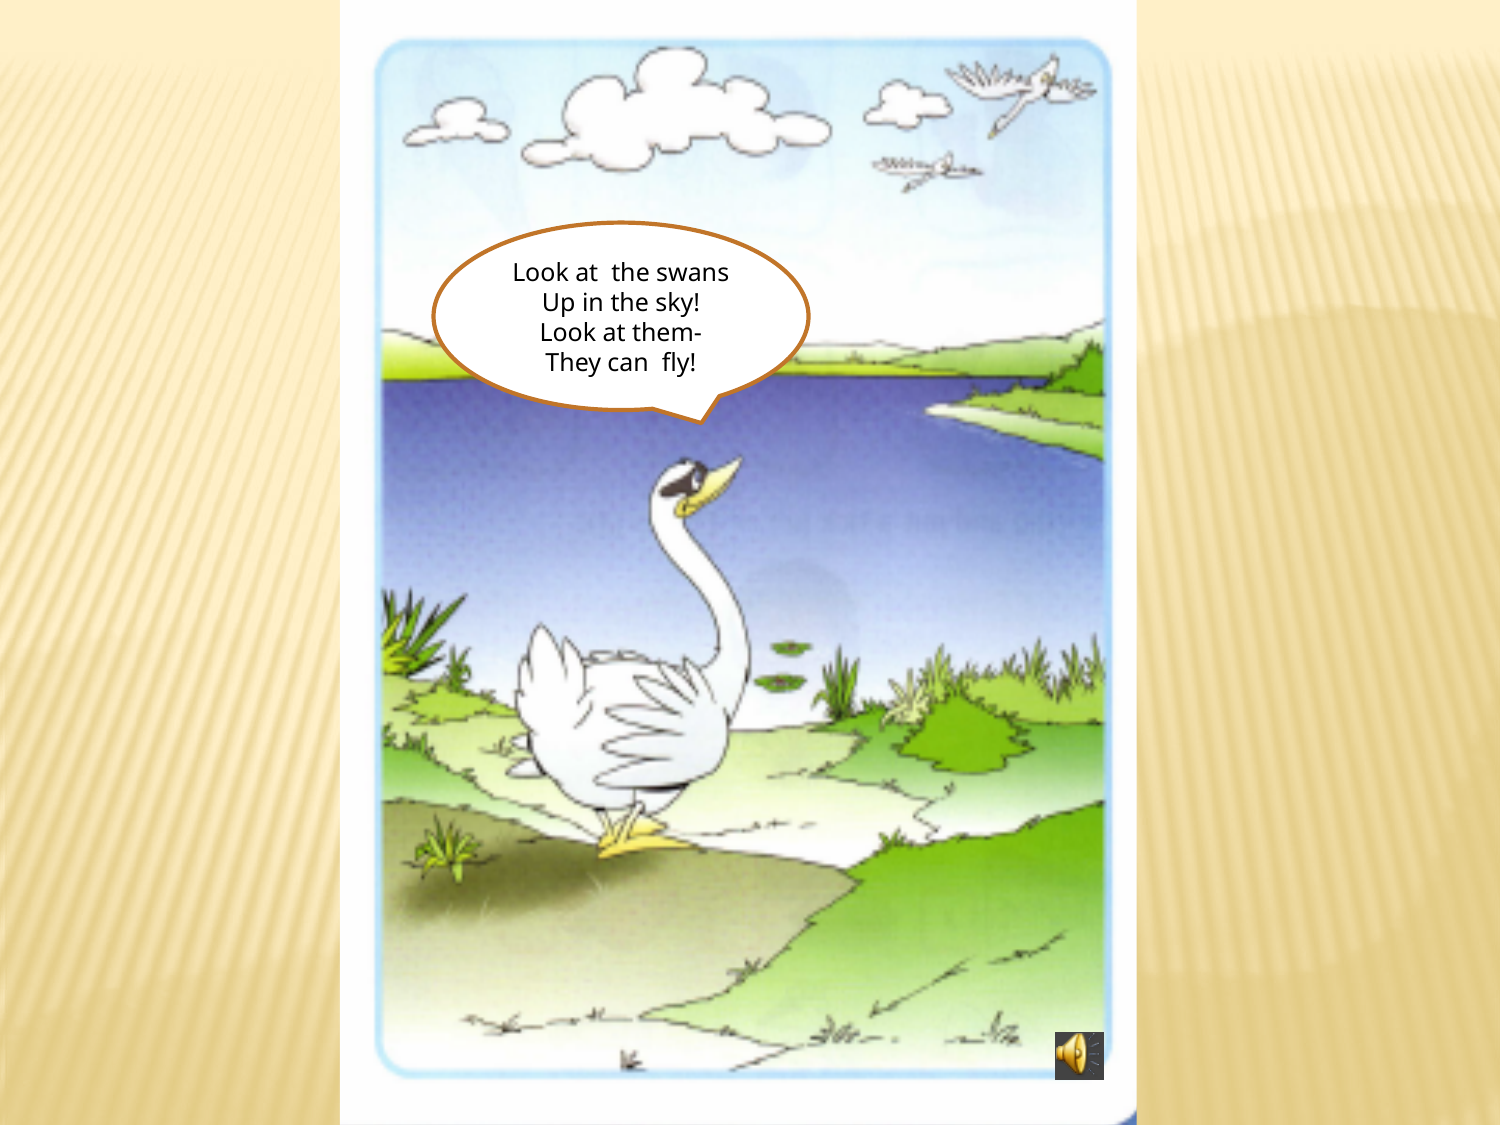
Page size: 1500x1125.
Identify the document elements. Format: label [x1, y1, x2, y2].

picture [339, 0, 1137, 1125]
